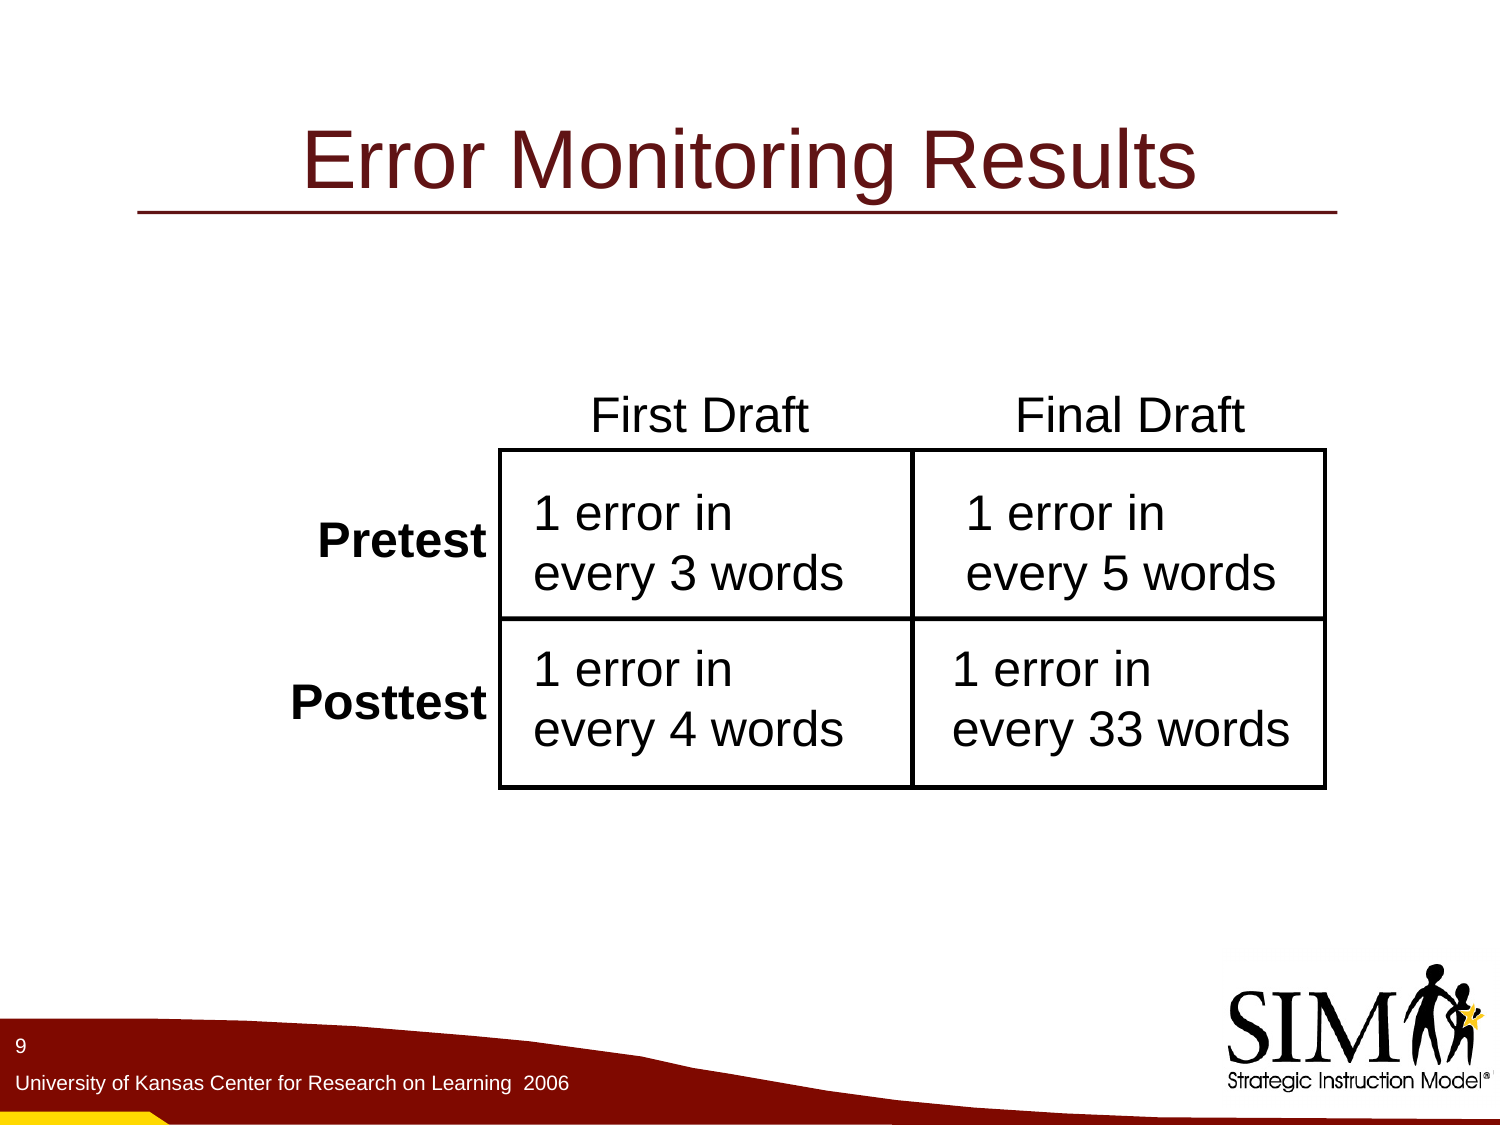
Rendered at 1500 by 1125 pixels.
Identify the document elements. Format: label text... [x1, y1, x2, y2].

footer University of Kansas Center for Research on Learning 2006 [0, 1062, 626, 1101]
slide_number 9 [0, 1024, 313, 1062]
list [112, 249, 1388, 901]
title Error Monitoring Results [112, 74, 1388, 213]
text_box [274, 374, 1326, 788]
picture [1222, 948, 1500, 1108]
